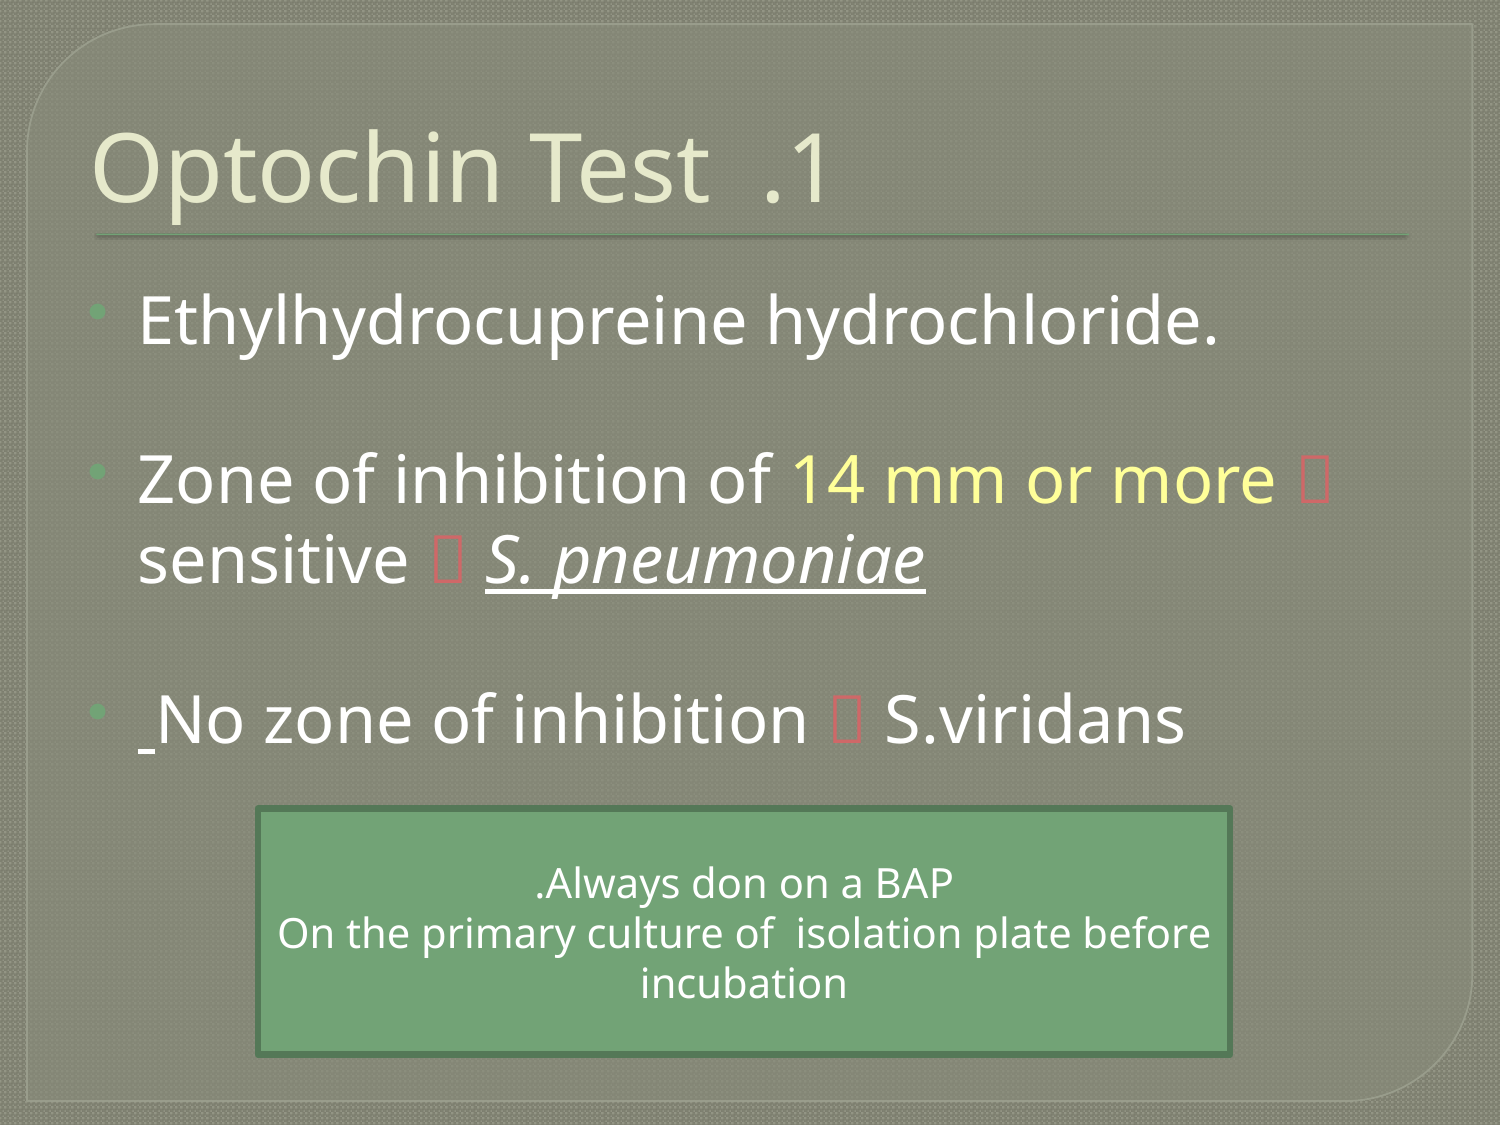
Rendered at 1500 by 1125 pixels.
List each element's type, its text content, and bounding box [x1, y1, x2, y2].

text_box Always don on a BAP. On the primary culture of isolation plate before incubation [255, 805, 1233, 1058]
list Ethylhydrocupreine hydrochloride. Zone of inhibition of 14 mm or more  sensitive  S. pneumoniae No zone of inhibition  S.viridans [75, 270, 1425, 1013]
title 1. Optochin Test [75, 41, 1425, 230]
